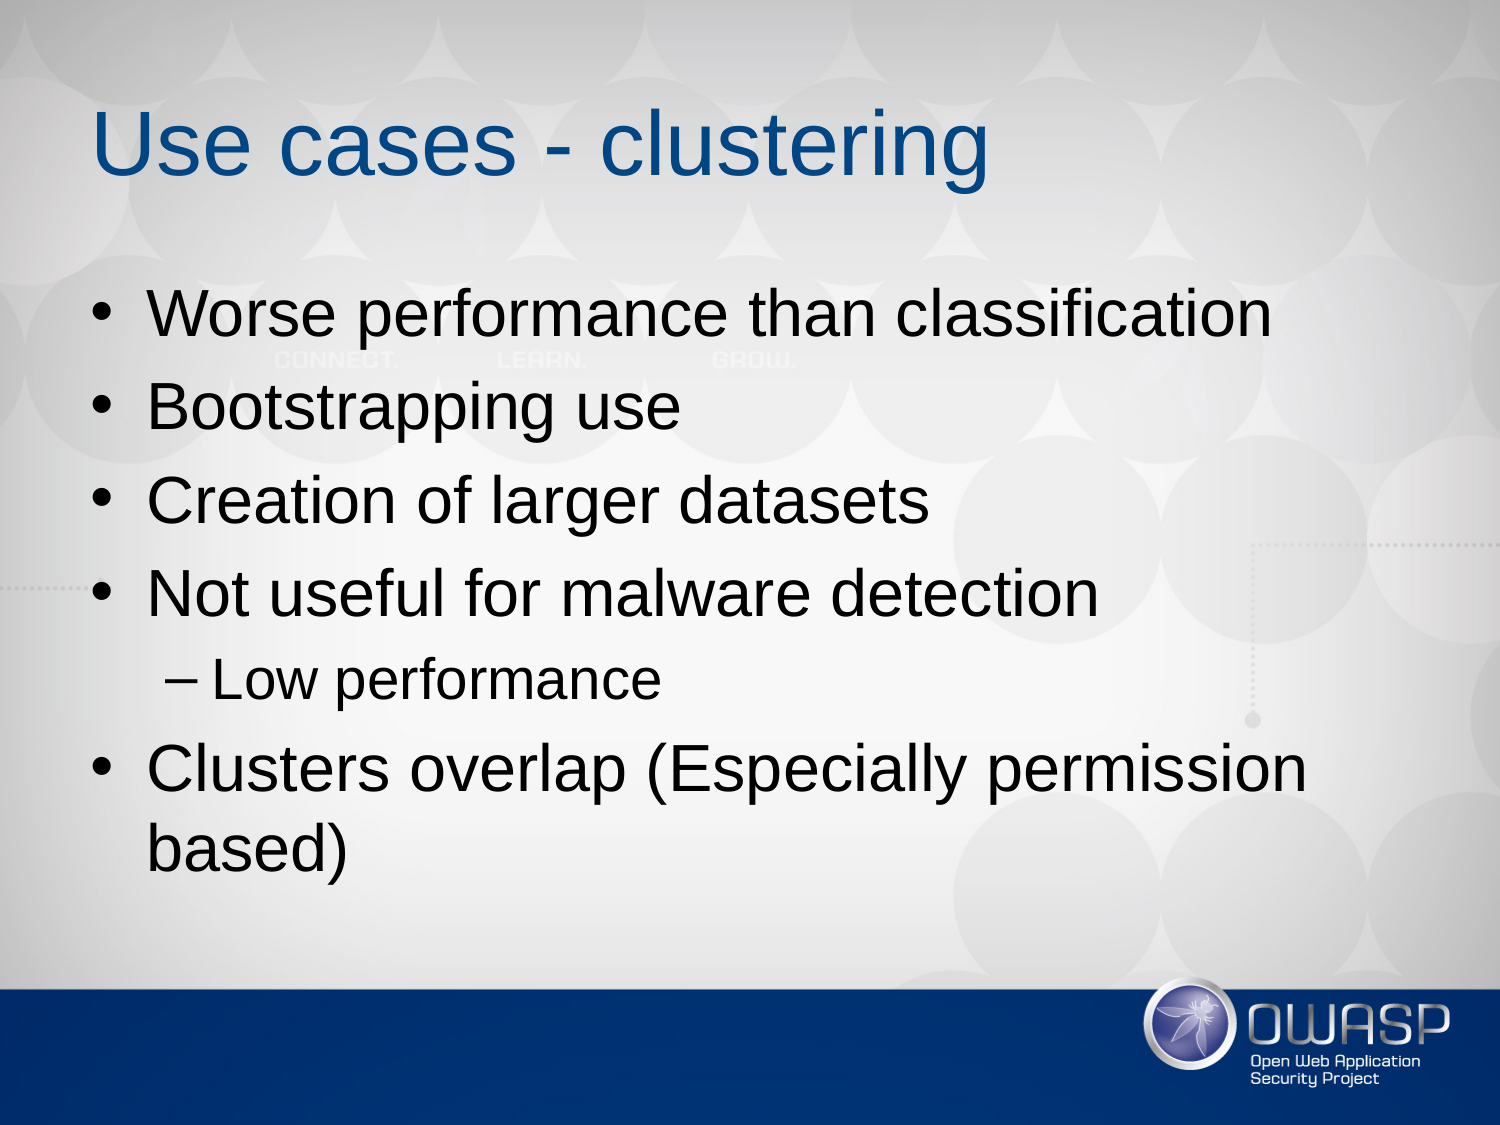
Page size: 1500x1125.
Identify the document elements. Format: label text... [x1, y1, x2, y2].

list Worse performance than classification Bootstrapping use Creation of larger datasets Not useful for malware detection Low performance Clusters overlap (Especially permission based) [75, 262, 1425, 940]
title Use cases - clustering [75, 45, 1425, 233]
picture [0, 0, 1500, 1125]
